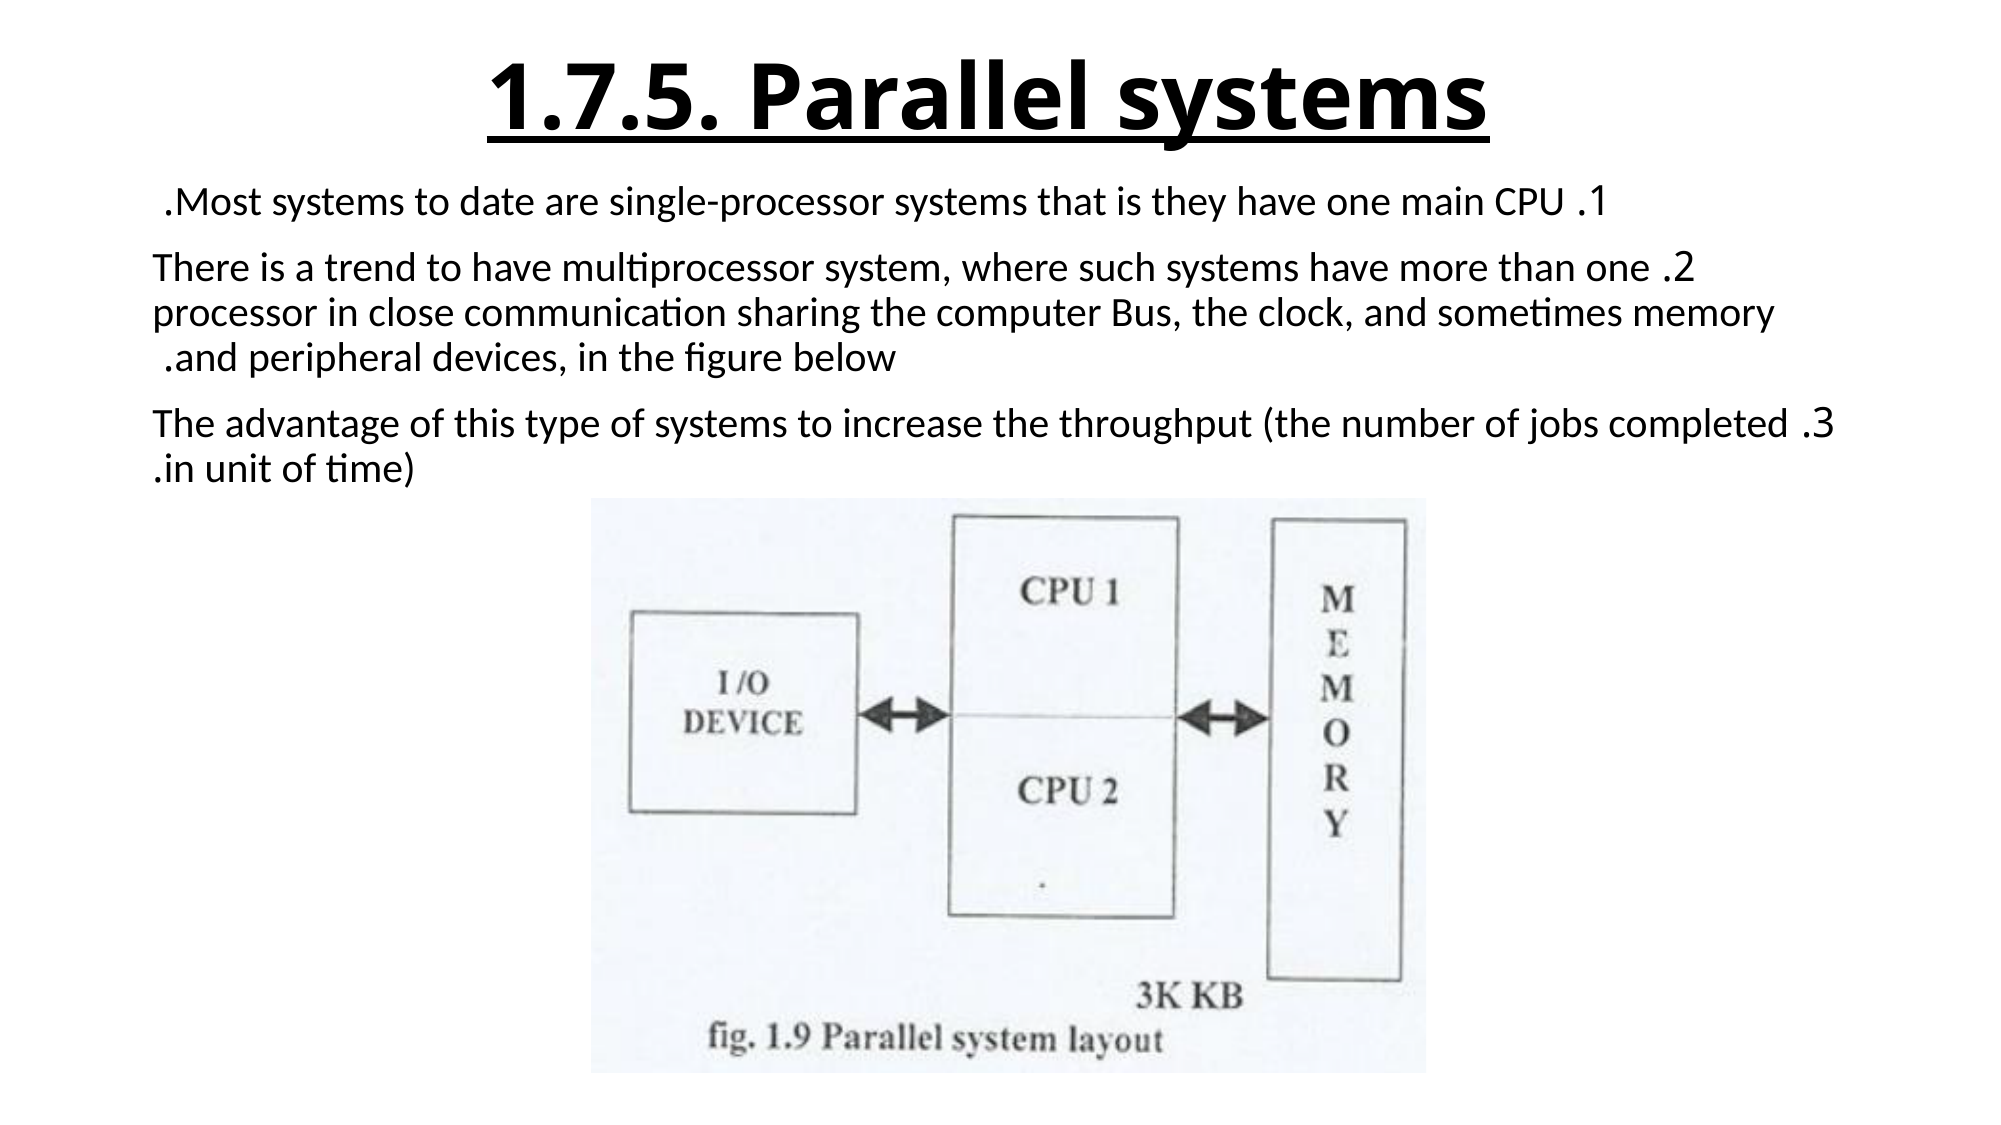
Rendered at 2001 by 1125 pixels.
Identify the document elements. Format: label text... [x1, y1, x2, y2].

text_box [0, 0, 2000, 75]
title 1.7.5. Parallel systems [137, 76, 1863, 172]
picture [590, 498, 1427, 1073]
list 1. Most systems to date are single-processor systems that is they have one main CPU. 2. There is a trend to have multiprocessor system, where such systems have more than one processor in close communication sharing the computer Bus, the clock, and sometimes memory and peripheral devices, in the figure below. 3. The advantage of this type of systems to increase the throughput (the number of jobs completed in unit of time). [137, 172, 1863, 1014]
